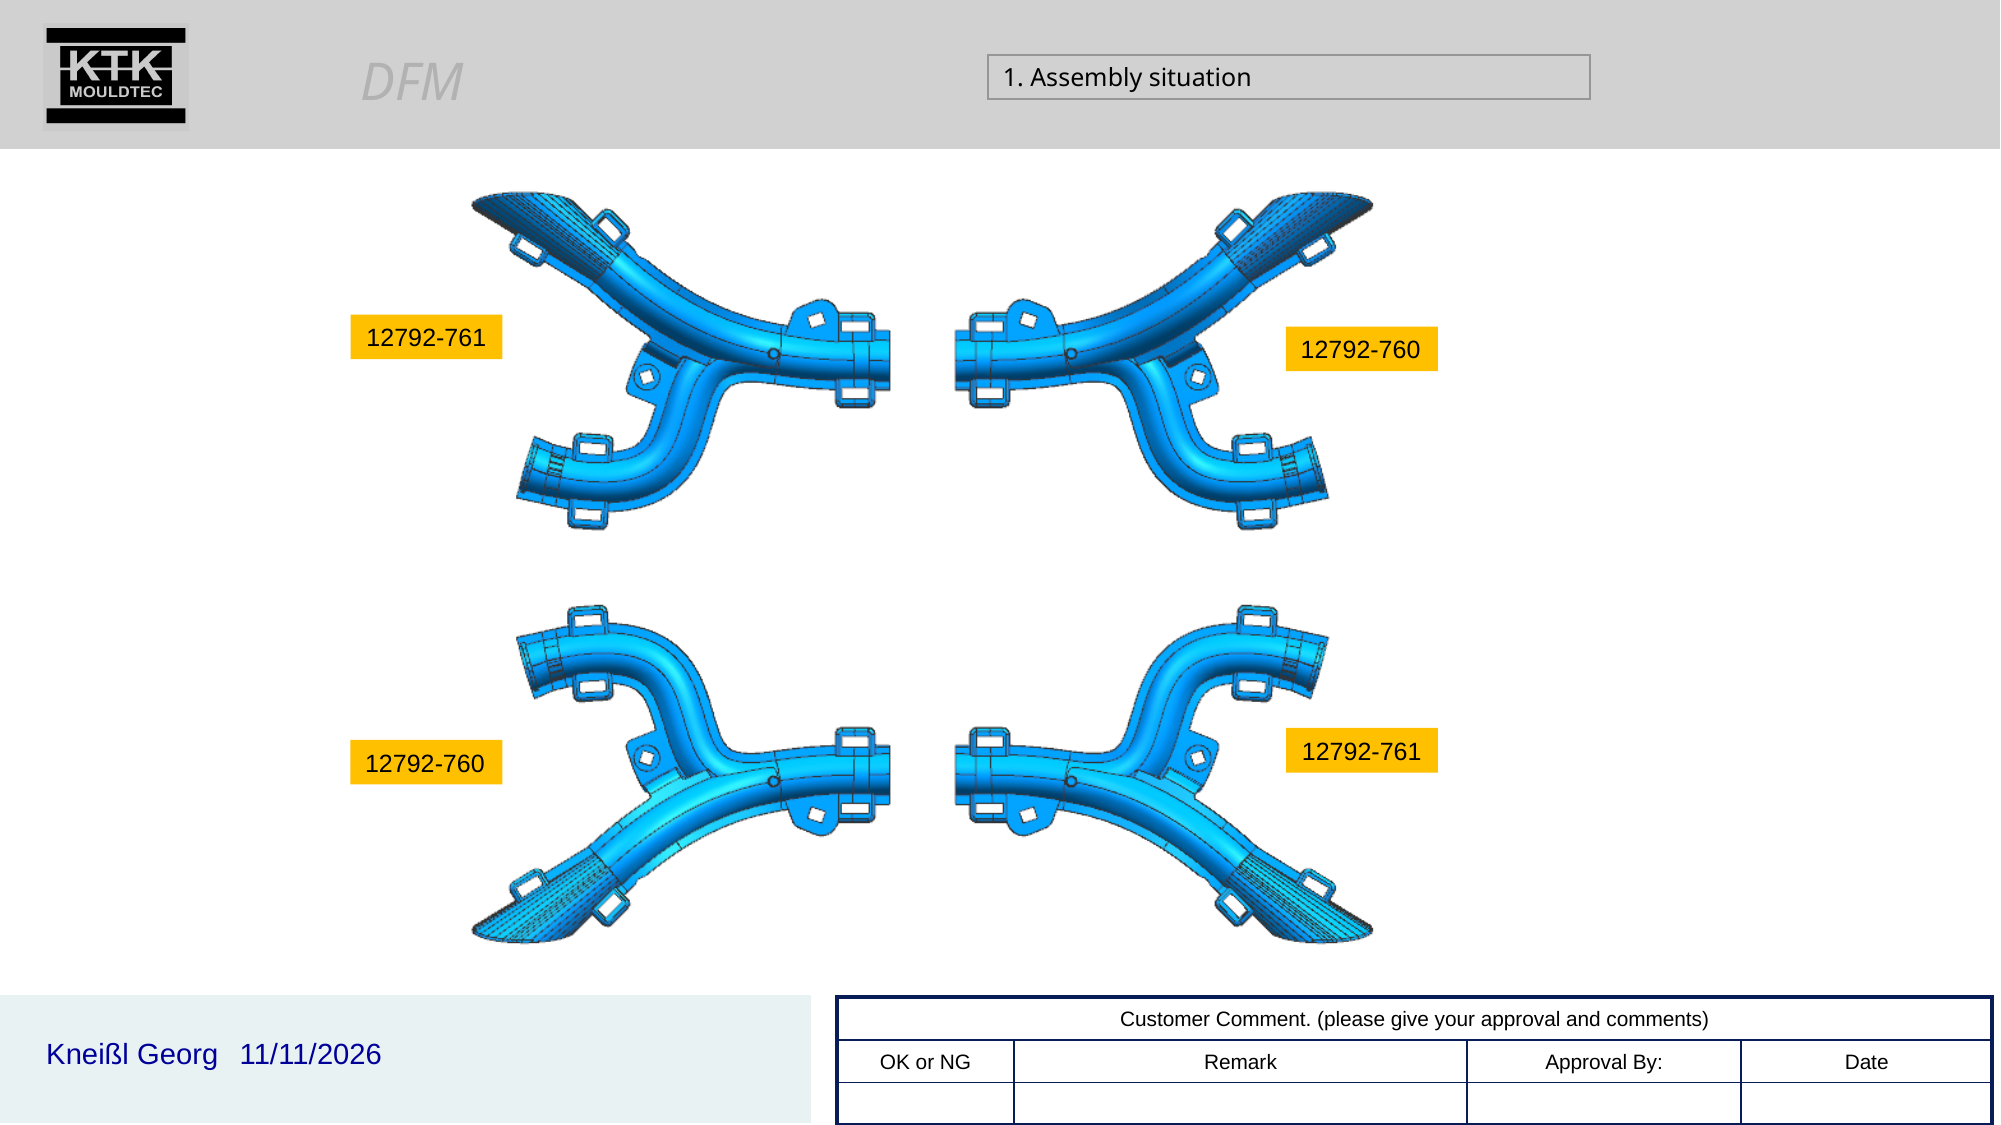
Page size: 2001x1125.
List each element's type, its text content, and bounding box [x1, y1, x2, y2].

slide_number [188, 1027, 433, 1106]
text_box 12792-760 [350, 739, 413, 785]
picture [418, 156, 1423, 979]
text_box 12792-760 [1426, 326, 1438, 372]
text_box 12792-761 [1426, 727, 1438, 773]
text_box 1. Assembly situation [988, 54, 1591, 100]
text_box 12792-761 [350, 314, 413, 360]
